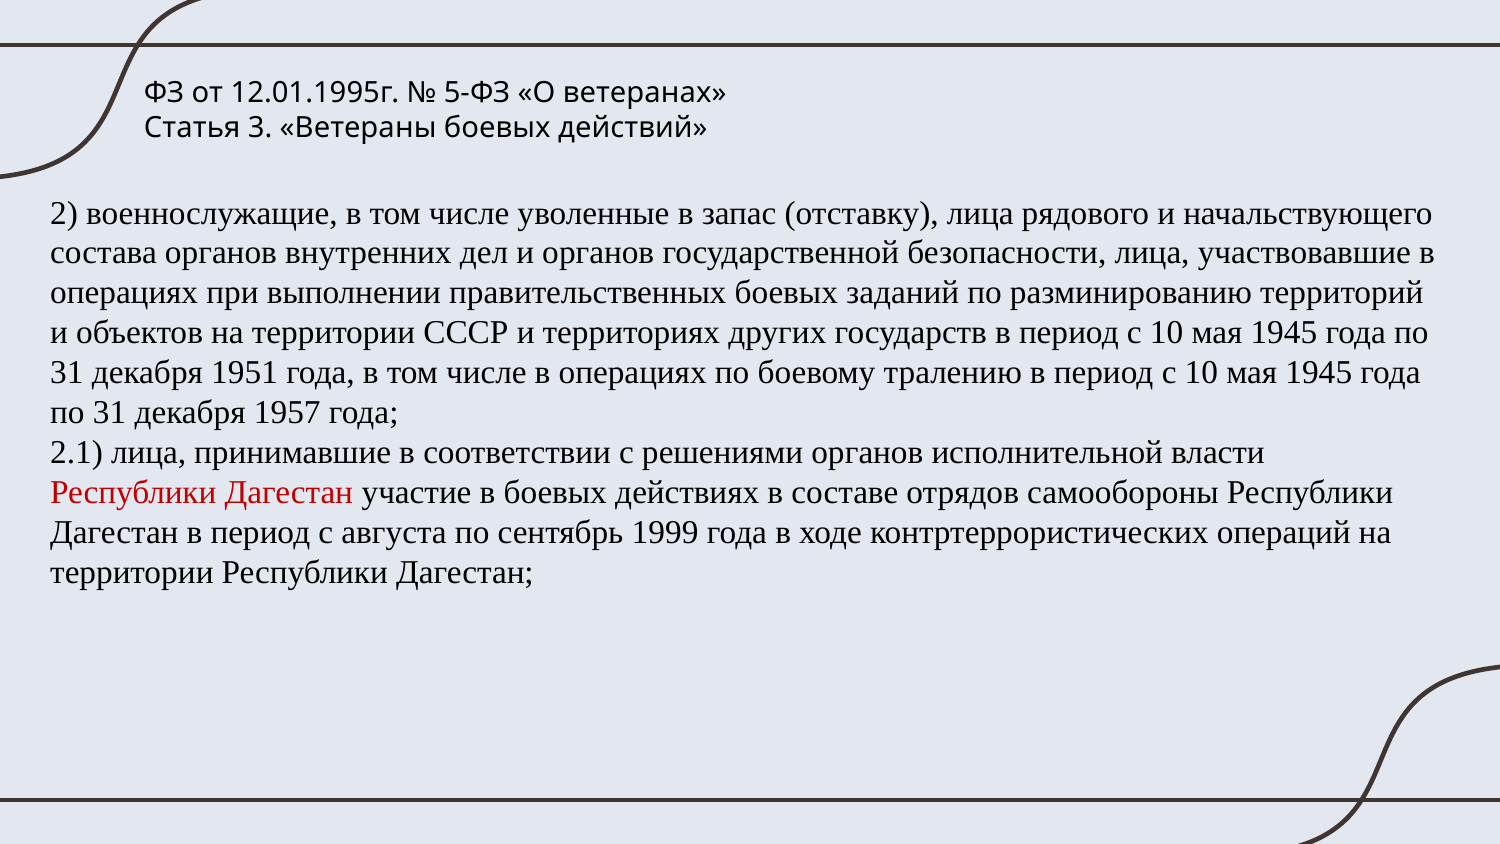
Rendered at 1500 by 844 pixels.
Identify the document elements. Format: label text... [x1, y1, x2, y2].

title 2) военнослужащие, в том числе уволенные в запас (отставку), лица рядового и начальствующего состава органов внутренних дел и органов государственной безопасности, лица, участвовавшие в операциях при выполнении правительственных боевых заданий по разминированию территорий и объектов на территории СССР и территориях других государств в период с 10 мая 1945 года по 31 декабря 1951 года, в том числе в операциях по боевому тралению в период с 10 мая 1945 года по 31 декабря 1957 года; 2.1) лица, принимавшие в соответствии с решениями органов исполнительной власти Республики Дагестан участие в боевых действиях в составе отрядов самообороны Республики Дагестан в период с августа по сентябрь 1999 года в ходе контртеррористических операций на территории Республики Дагестан; [35, 175, 1454, 739]
subtitle ФЗ от 12.01.1995г. № 5-ФЗ «О ветеранах» Статья 3. «Ветераны боевых действий» [128, 58, 1454, 141]
